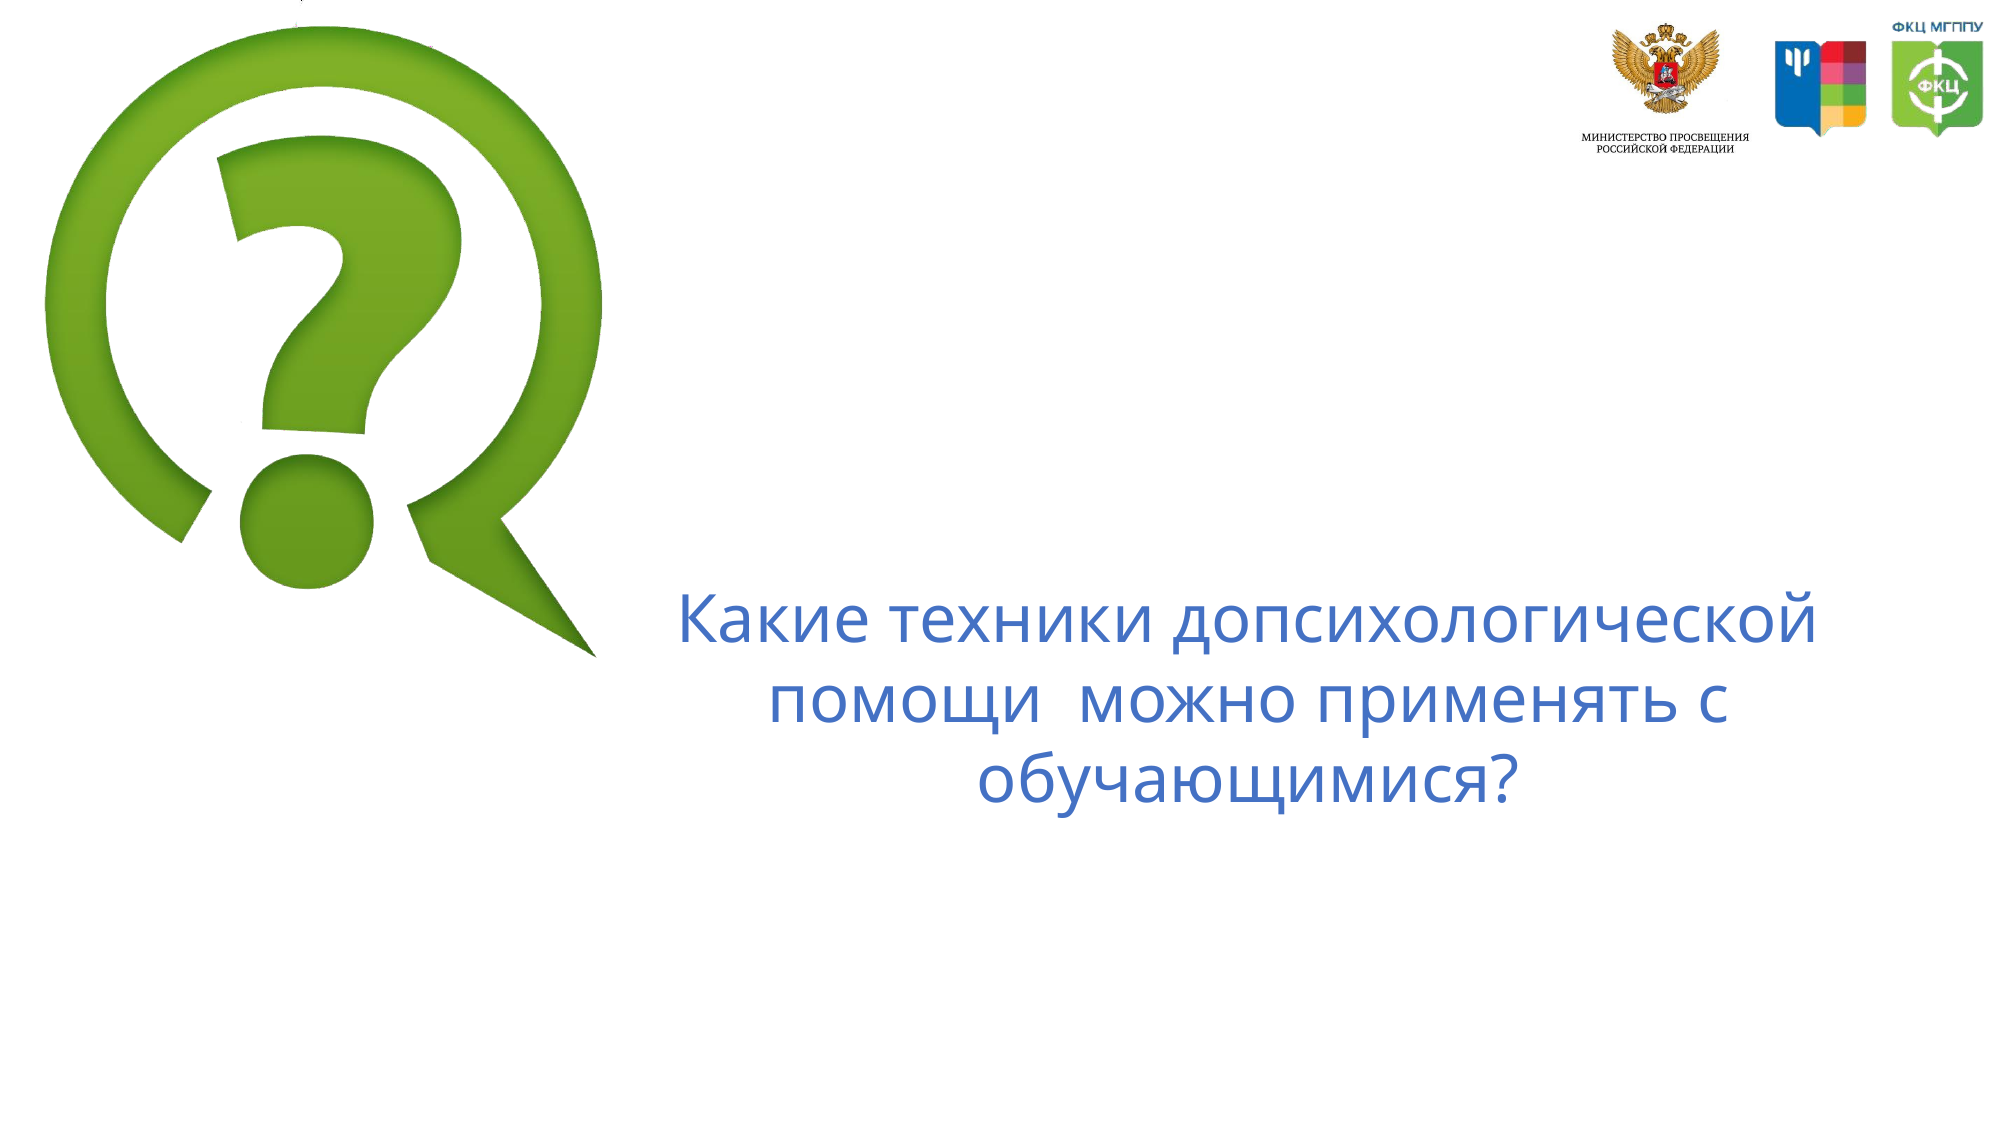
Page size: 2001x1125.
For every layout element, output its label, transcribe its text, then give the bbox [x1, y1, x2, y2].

picture [23, 0, 623, 706]
title Какие техники допсихологической помощи можно применять с обучающимися? [617, 574, 1879, 817]
picture [1773, 21, 1984, 138]
picture [1579, 21, 1753, 154]
